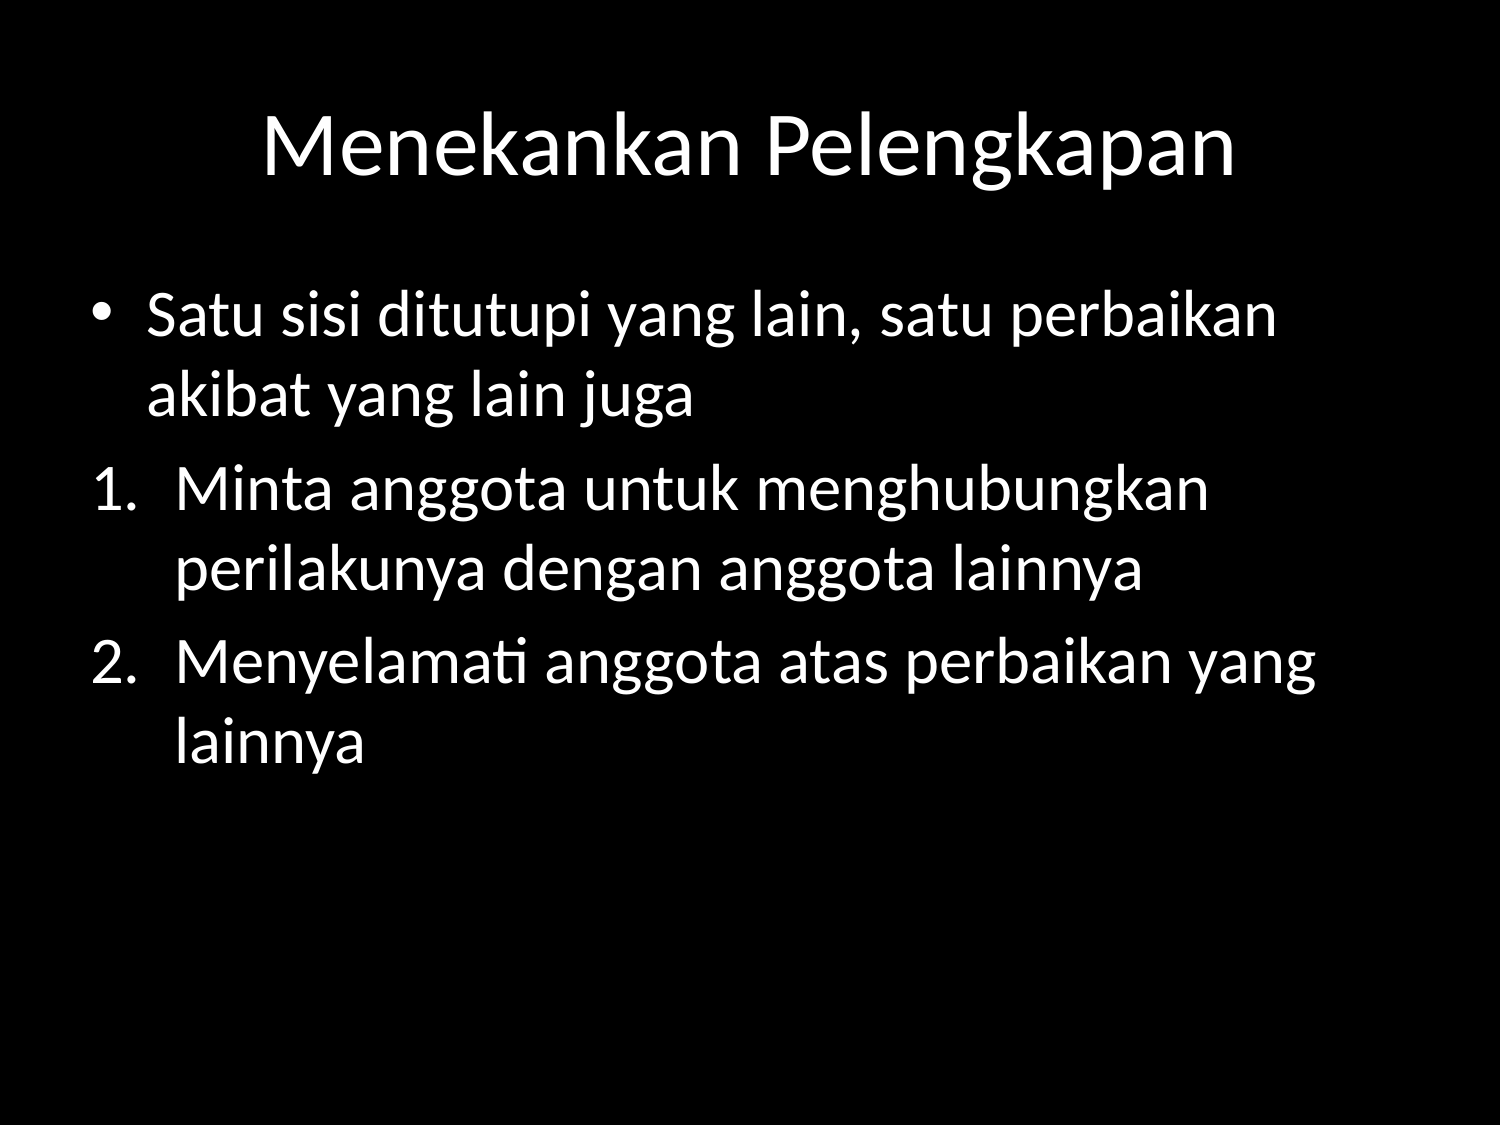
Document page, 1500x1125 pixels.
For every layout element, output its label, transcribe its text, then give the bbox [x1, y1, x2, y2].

title Menekankan Pelengkapan [75, 45, 1425, 233]
list Satu sisi ditutupi yang lain, satu perbaikan akibat yang lain juga Minta anggota untuk menghubungkan perilakunya dengan anggota lainnya Menyelamati anggota atas perbaikan yang lainnya [75, 262, 1425, 1005]
